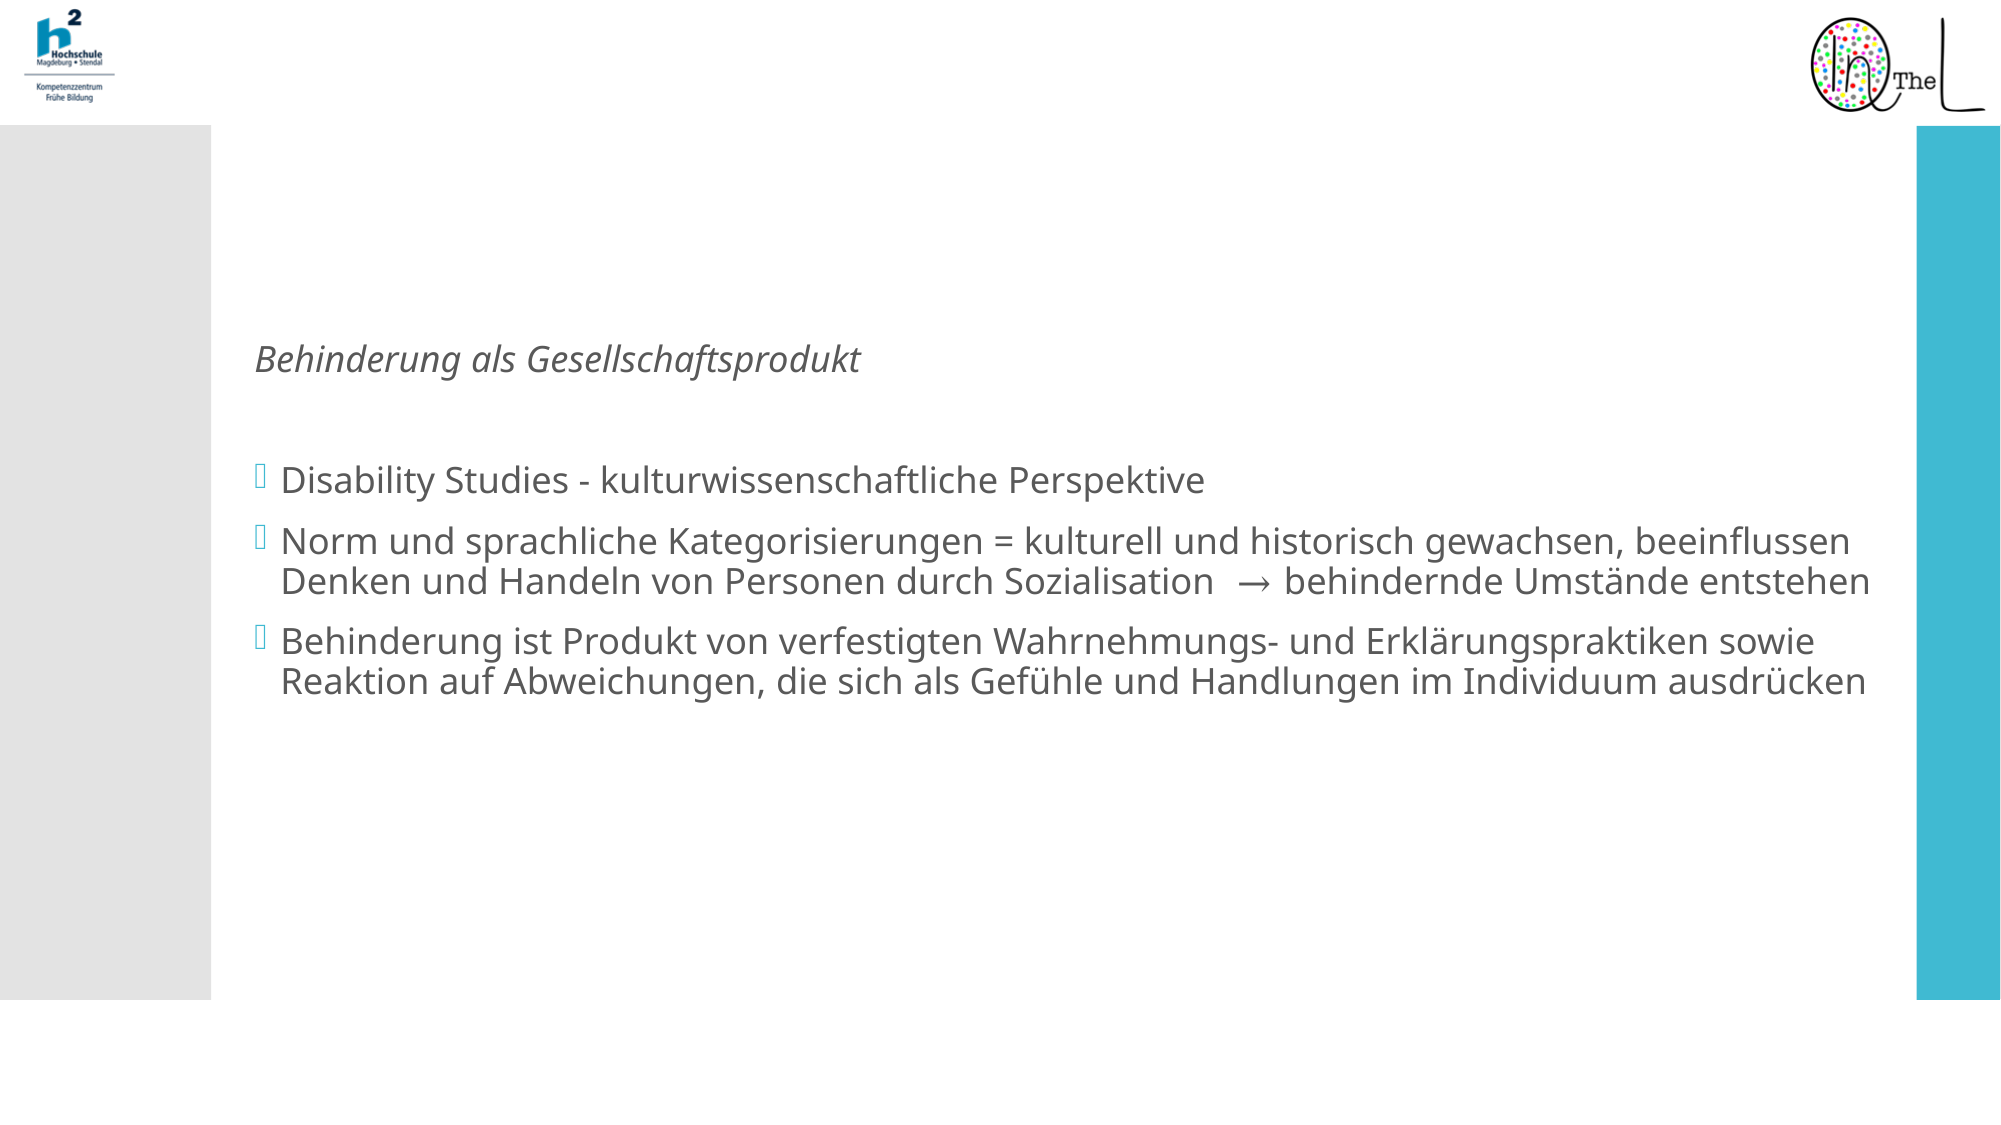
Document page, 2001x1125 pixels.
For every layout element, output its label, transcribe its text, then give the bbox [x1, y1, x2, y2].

text_box [1916, 125, 2000, 1001]
list Behinderung als Gesellschaftsprodukt Disability Studies - kulturwissenschaftliche Perspektive Norm und sprachliche Kategorisierungen = kulturell und historisch gewachsen, beeinflussen Denken und Handeln von Personen durch Sozialisation → behindernde Umstände entstehen Behinderung ist Produkt von verfestigten Wahrnehmungs- und Erklärungspraktiken sowie Reaktion auf Abweichungen, die sich als Gefühle und Handlungen im Individuum ausdrücken [239, 333, 1889, 792]
picture [13, 0, 127, 113]
picture [1809, 17, 1987, 113]
text_box [0, 124, 212, 1001]
text_box [0, 0, 2000, 1125]
